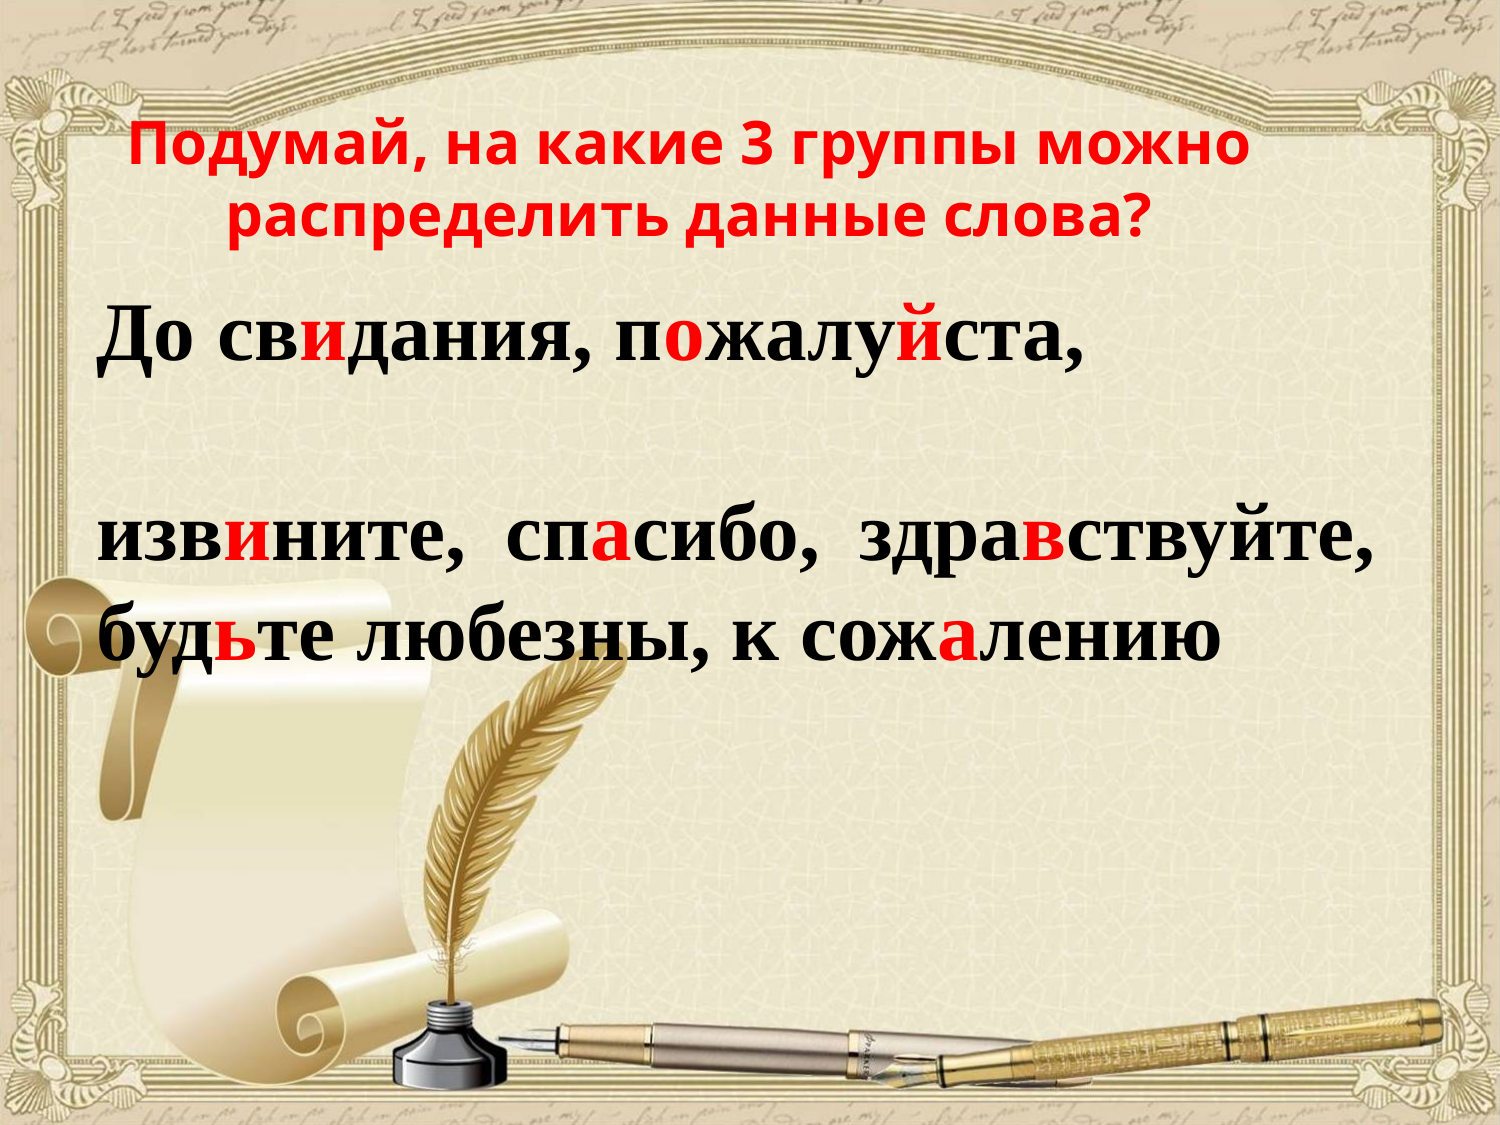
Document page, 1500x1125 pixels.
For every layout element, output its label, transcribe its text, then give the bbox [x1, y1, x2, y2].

title Подумай, на какие 3 группы можно распределить данные слова? [70, 23, 1308, 259]
text_box До свидания, пожалуйста, извините, спасибо, здравствуйте, будьте любезны, к сожалению [81, 269, 1430, 585]
picture [0, 0, 1500, 1125]
